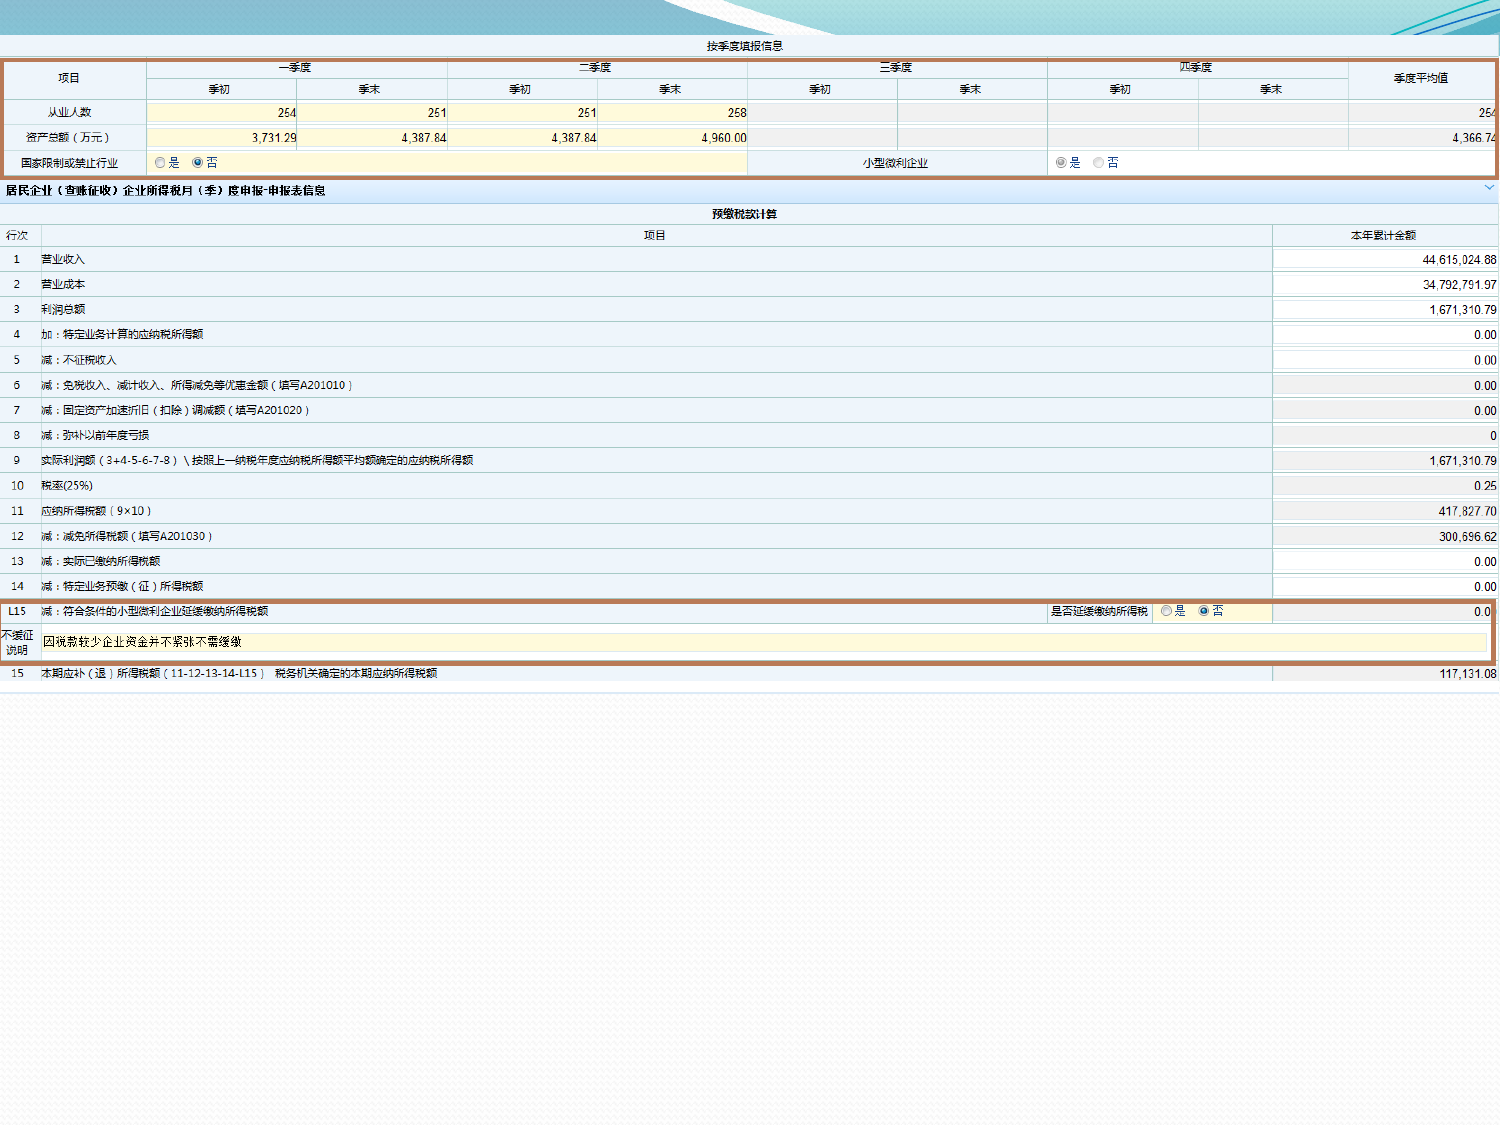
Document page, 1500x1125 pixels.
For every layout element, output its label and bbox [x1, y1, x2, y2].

picture [0, 35, 1499, 694]
